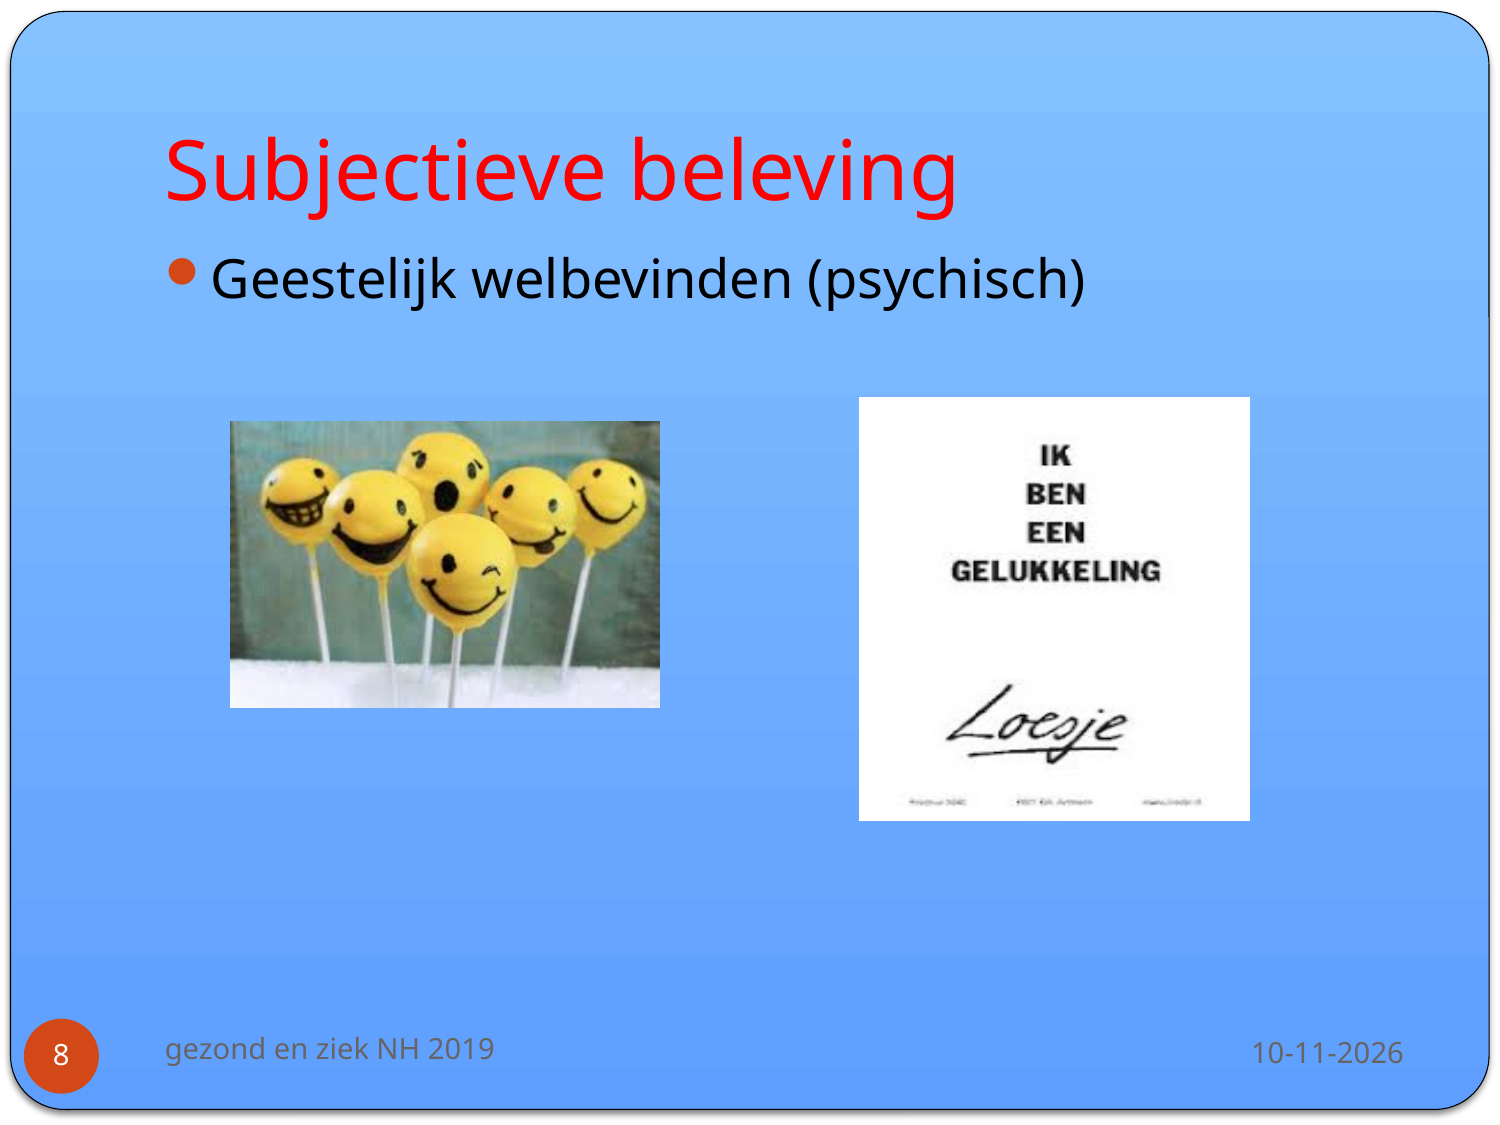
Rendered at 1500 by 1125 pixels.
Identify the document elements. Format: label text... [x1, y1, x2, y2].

list Geestelijk welbevinden (psychisch) [150, 237, 1425, 988]
slide_number 8 [23, 1018, 99, 1094]
title Subjectieve beleving [150, 45, 1425, 233]
picture [229, 420, 661, 708]
footer gezond en ziek NH 2019 [150, 1012, 800, 1088]
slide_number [1012, 1015, 1419, 1094]
picture [859, 396, 1250, 822]
